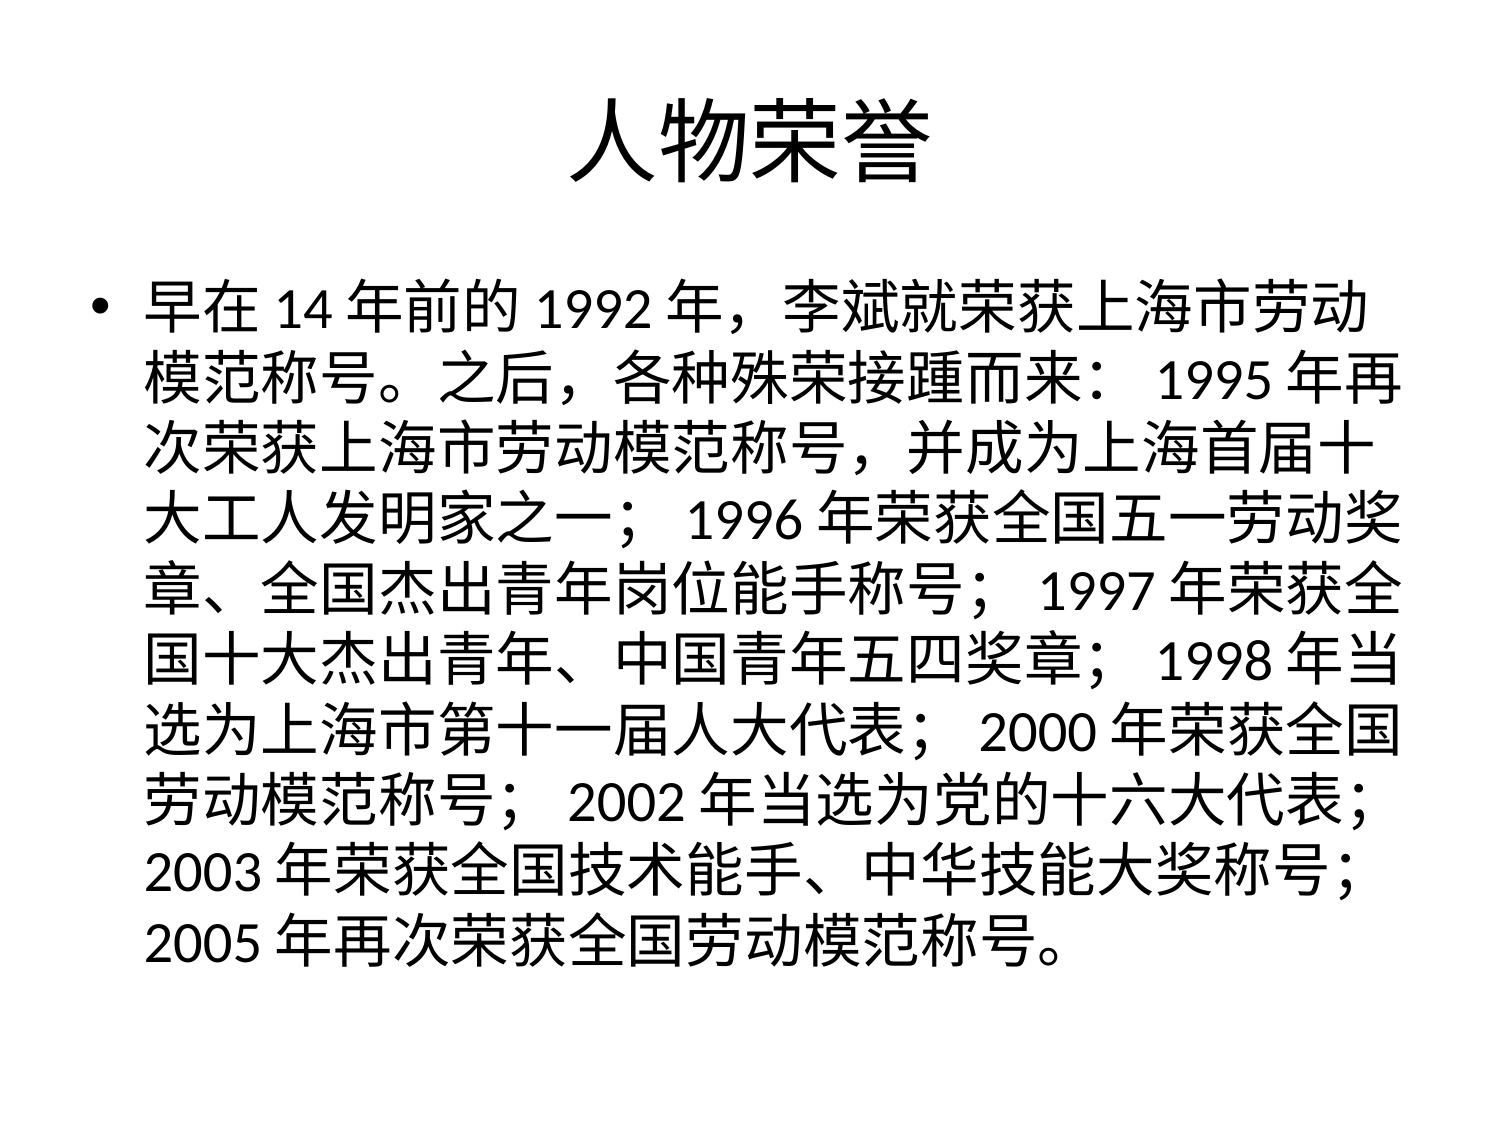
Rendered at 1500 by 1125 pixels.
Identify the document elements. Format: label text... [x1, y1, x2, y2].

list 早在14年前的1992年，李斌就荣获上海市劳动模范称号。之后，各种殊荣接踵而来：1995年再次荣获上海市劳动模范称号，并成为上海首届十大工人发明家之一；1996年荣获全国五一劳动奖章、全国杰出青年岗位能手称号；1997年荣获全国十大杰出青年、中国青年五四奖章；1998年当选为上海市第十一届人大代表；2000年荣获全国劳动模范称号；2002年当选为党的十六大代表；2003年荣获全国技术能手、中华技能大奖称号；2005年再次荣获全国劳动模范称号。 [75, 262, 1425, 1005]
title 人物荣誉 [75, 45, 1425, 233]
